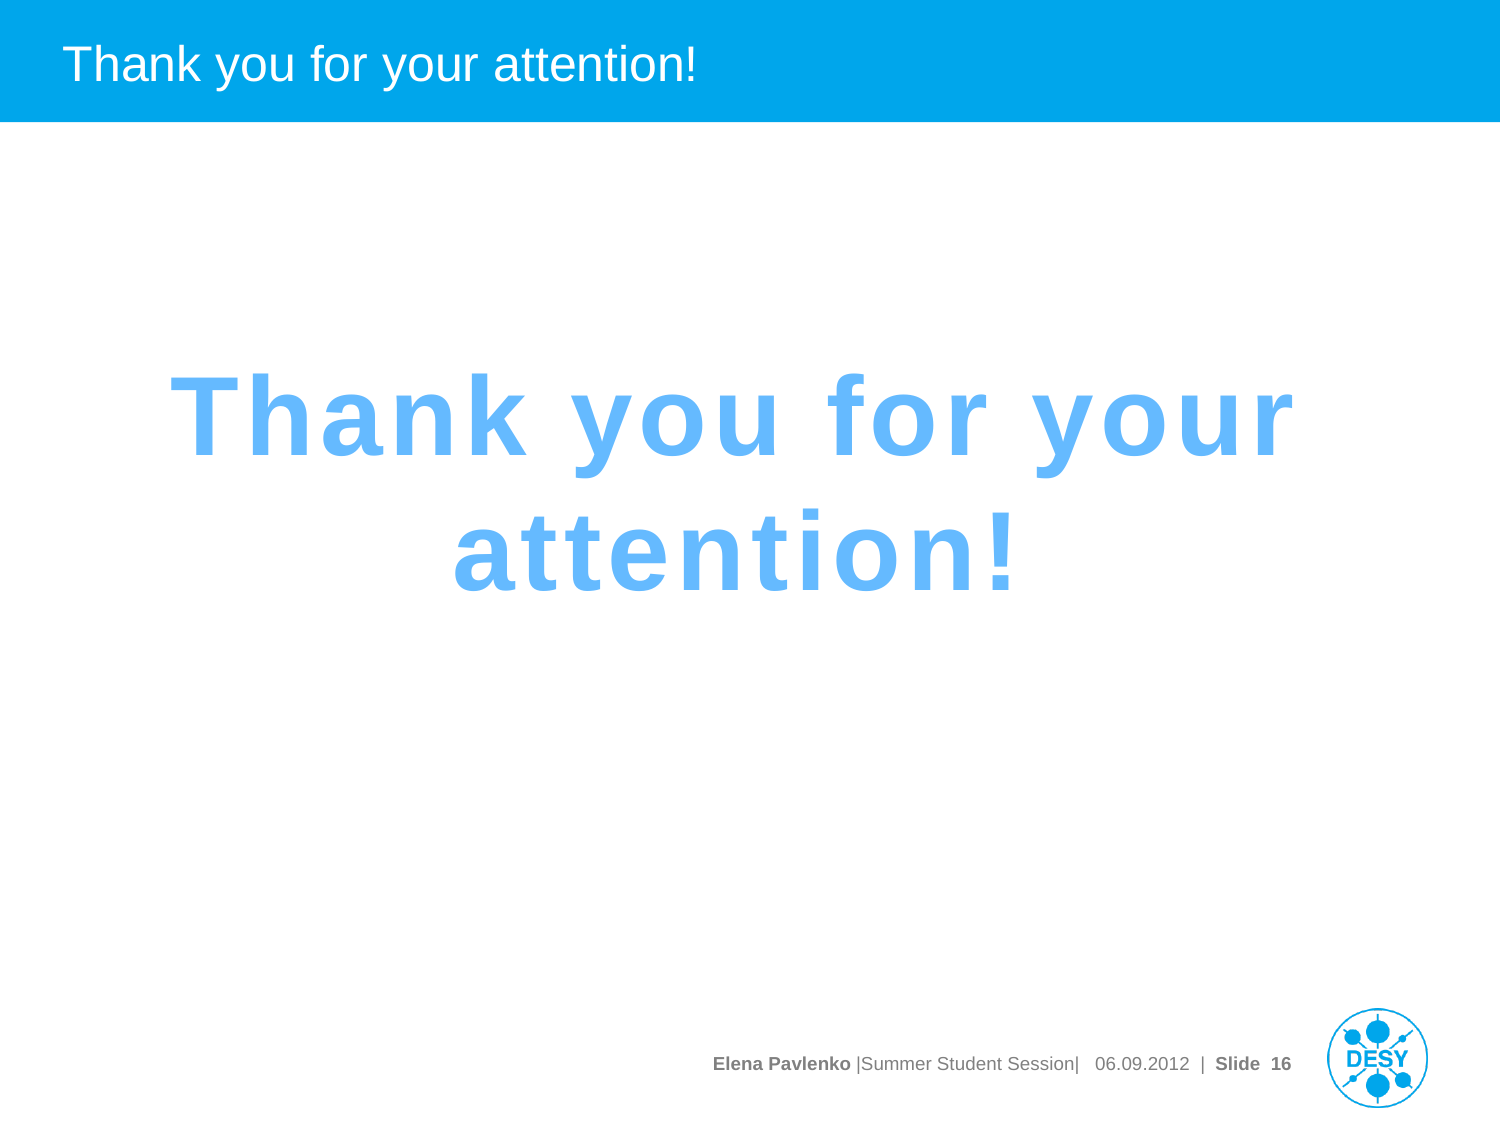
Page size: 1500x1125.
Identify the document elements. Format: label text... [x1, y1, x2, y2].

title Thank you for your attention! [47, 16, 1446, 107]
picture [1391, 1071, 1428, 1108]
picture [1327, 1008, 1368, 1049]
text_box Thank you for your attention! [38, 333, 1435, 622]
picture [1327, 1068, 1365, 1108]
picture [1330, 1011, 1426, 1106]
picture [1387, 1008, 1428, 1046]
